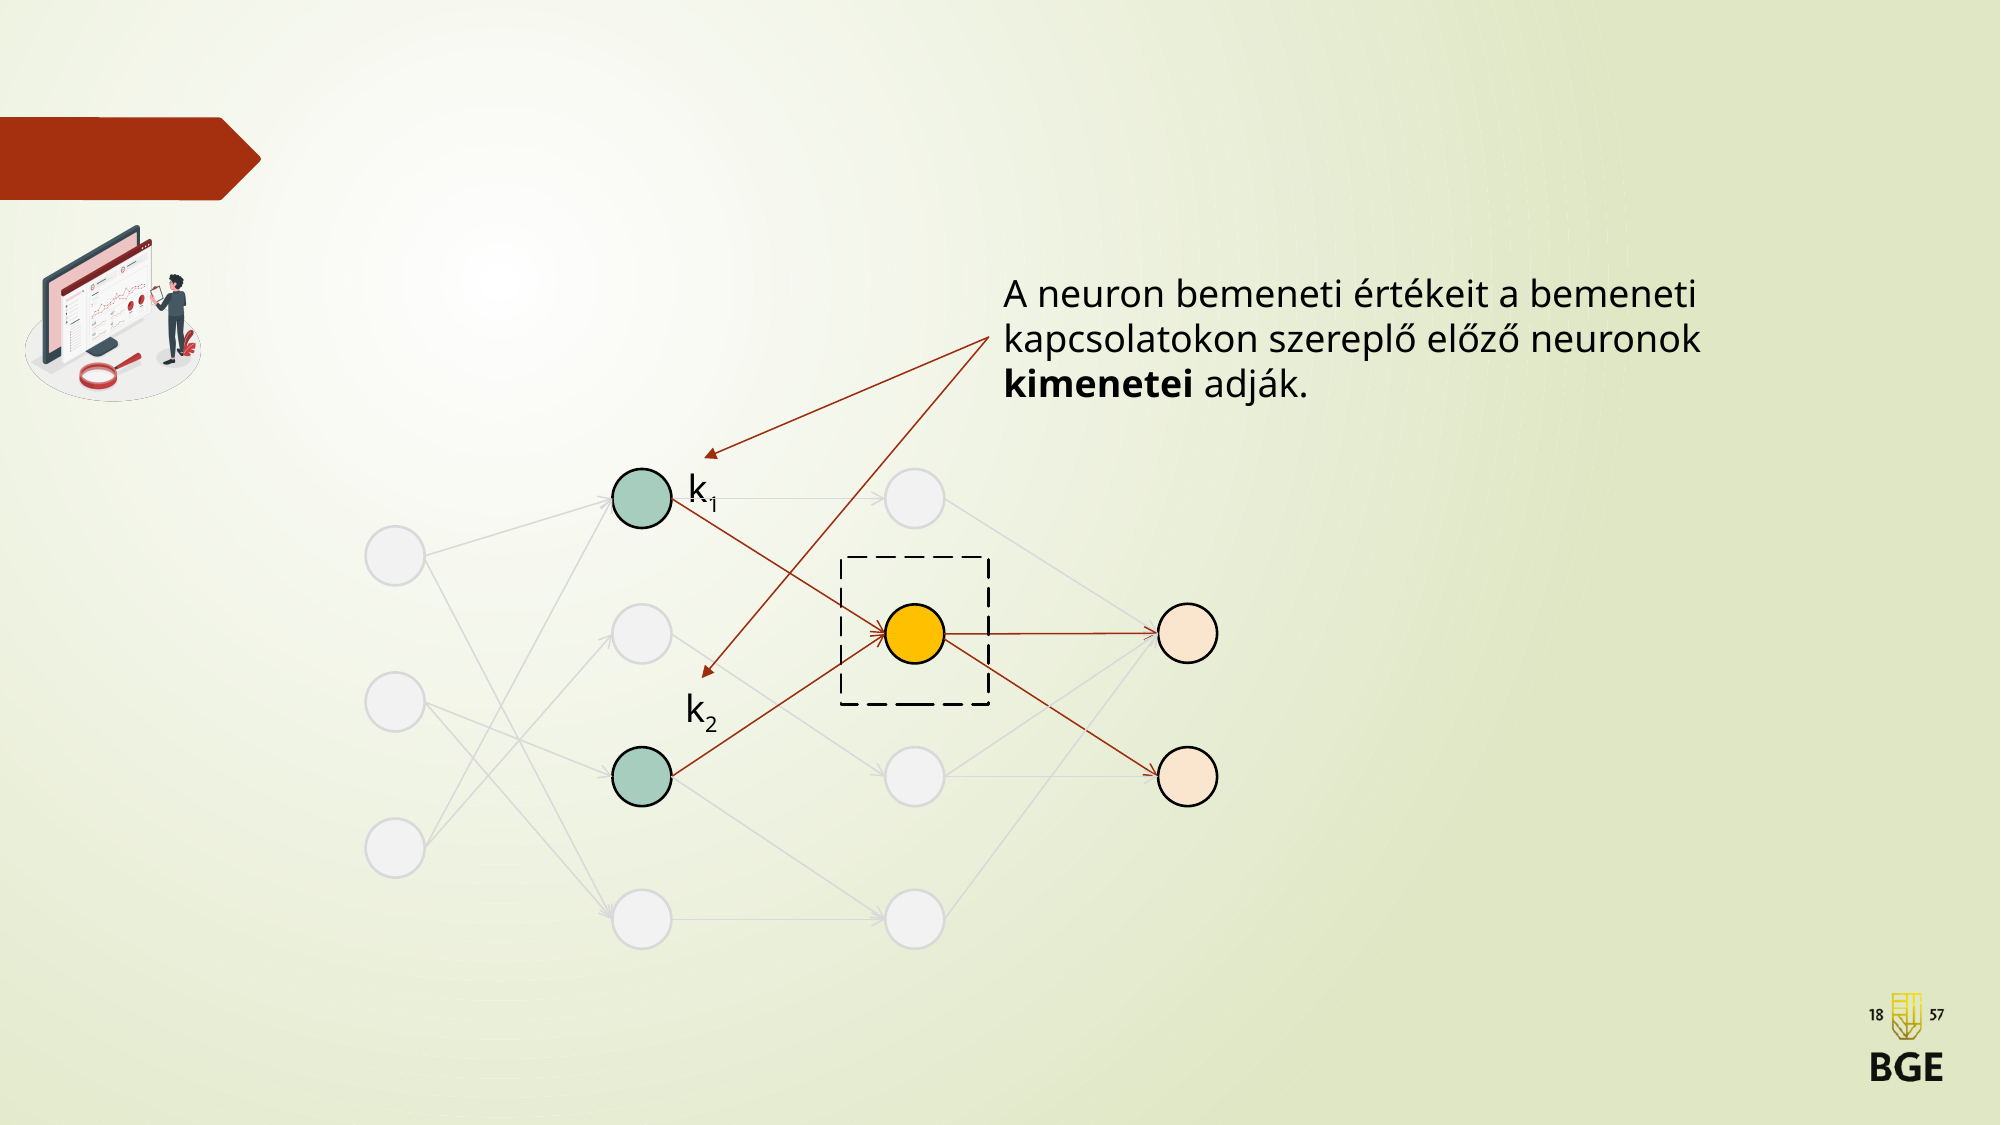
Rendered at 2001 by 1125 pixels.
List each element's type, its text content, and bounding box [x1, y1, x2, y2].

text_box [703, 337, 989, 459]
picture [1853, 984, 1958, 1090]
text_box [701, 464, 989, 679]
picture [17, 217, 208, 408]
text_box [365, 457, 1218, 950]
text_box A neuron bemeneti értékeit a bemeneti kapcsolatokon szereplő előző neuronok kimenetei adják. [988, 262, 1893, 412]
